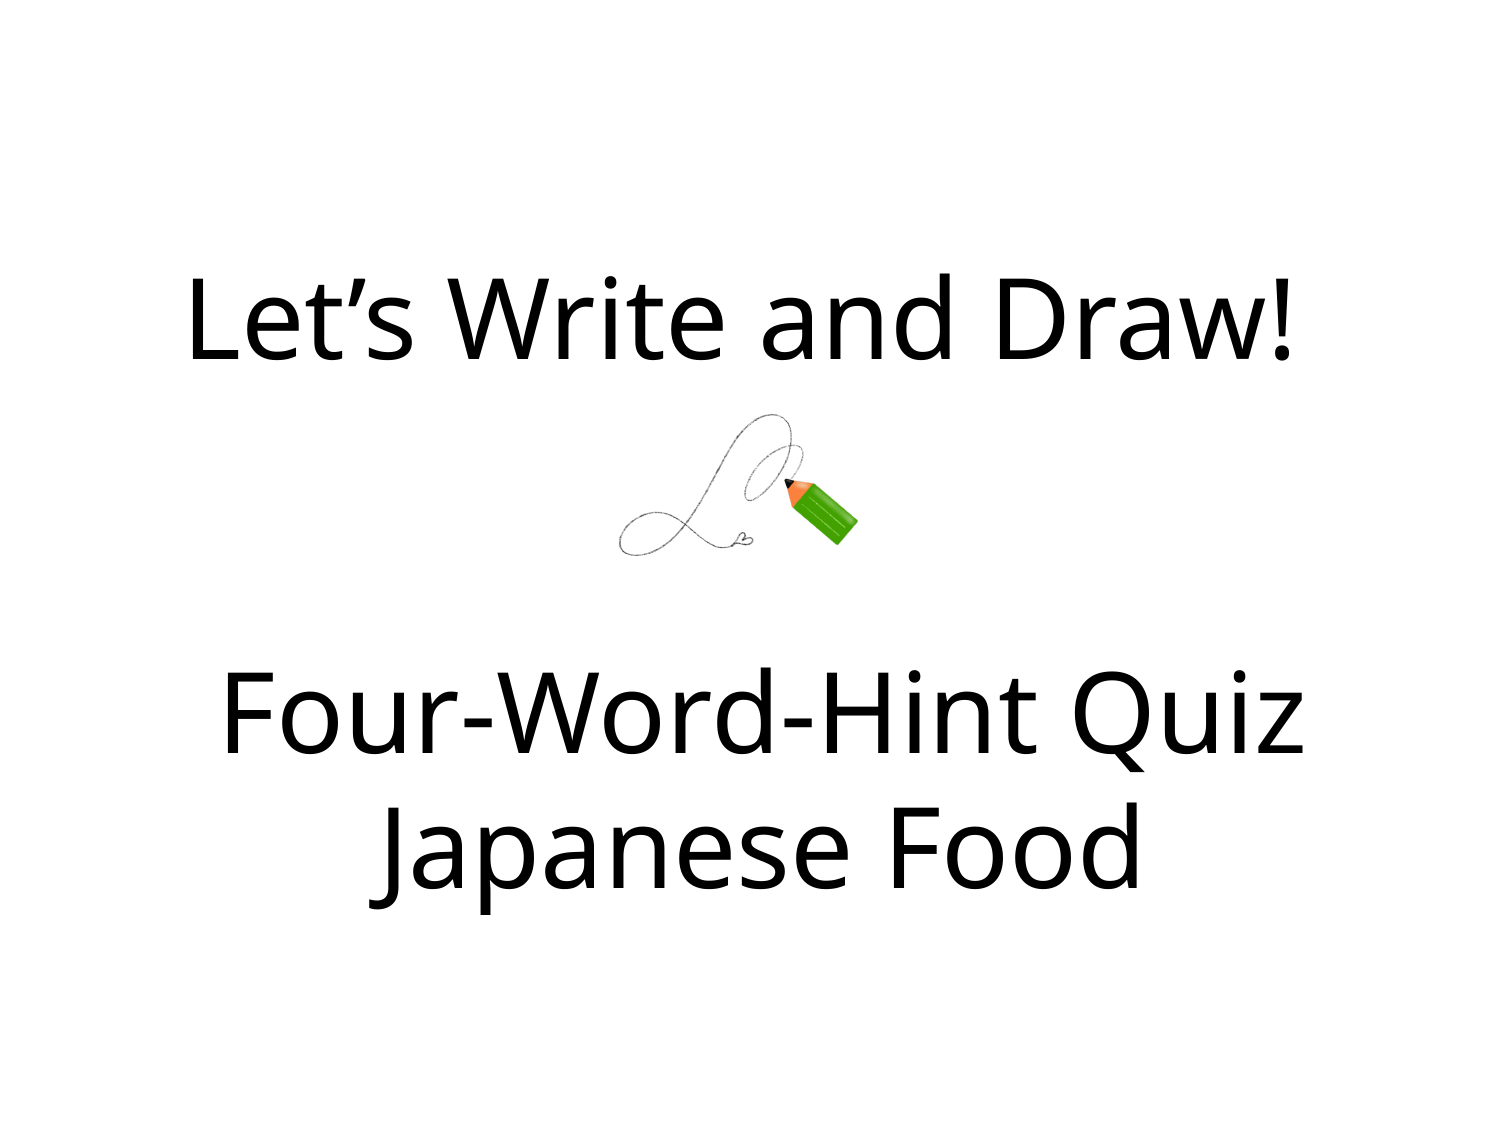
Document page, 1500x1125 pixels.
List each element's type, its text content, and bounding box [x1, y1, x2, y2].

text_box Let’s Write and Draw! [167, 239, 1314, 390]
picture [603, 390, 878, 582]
text_box Four-Word-Hint Quiz Japanese Food [203, 633, 1323, 919]
